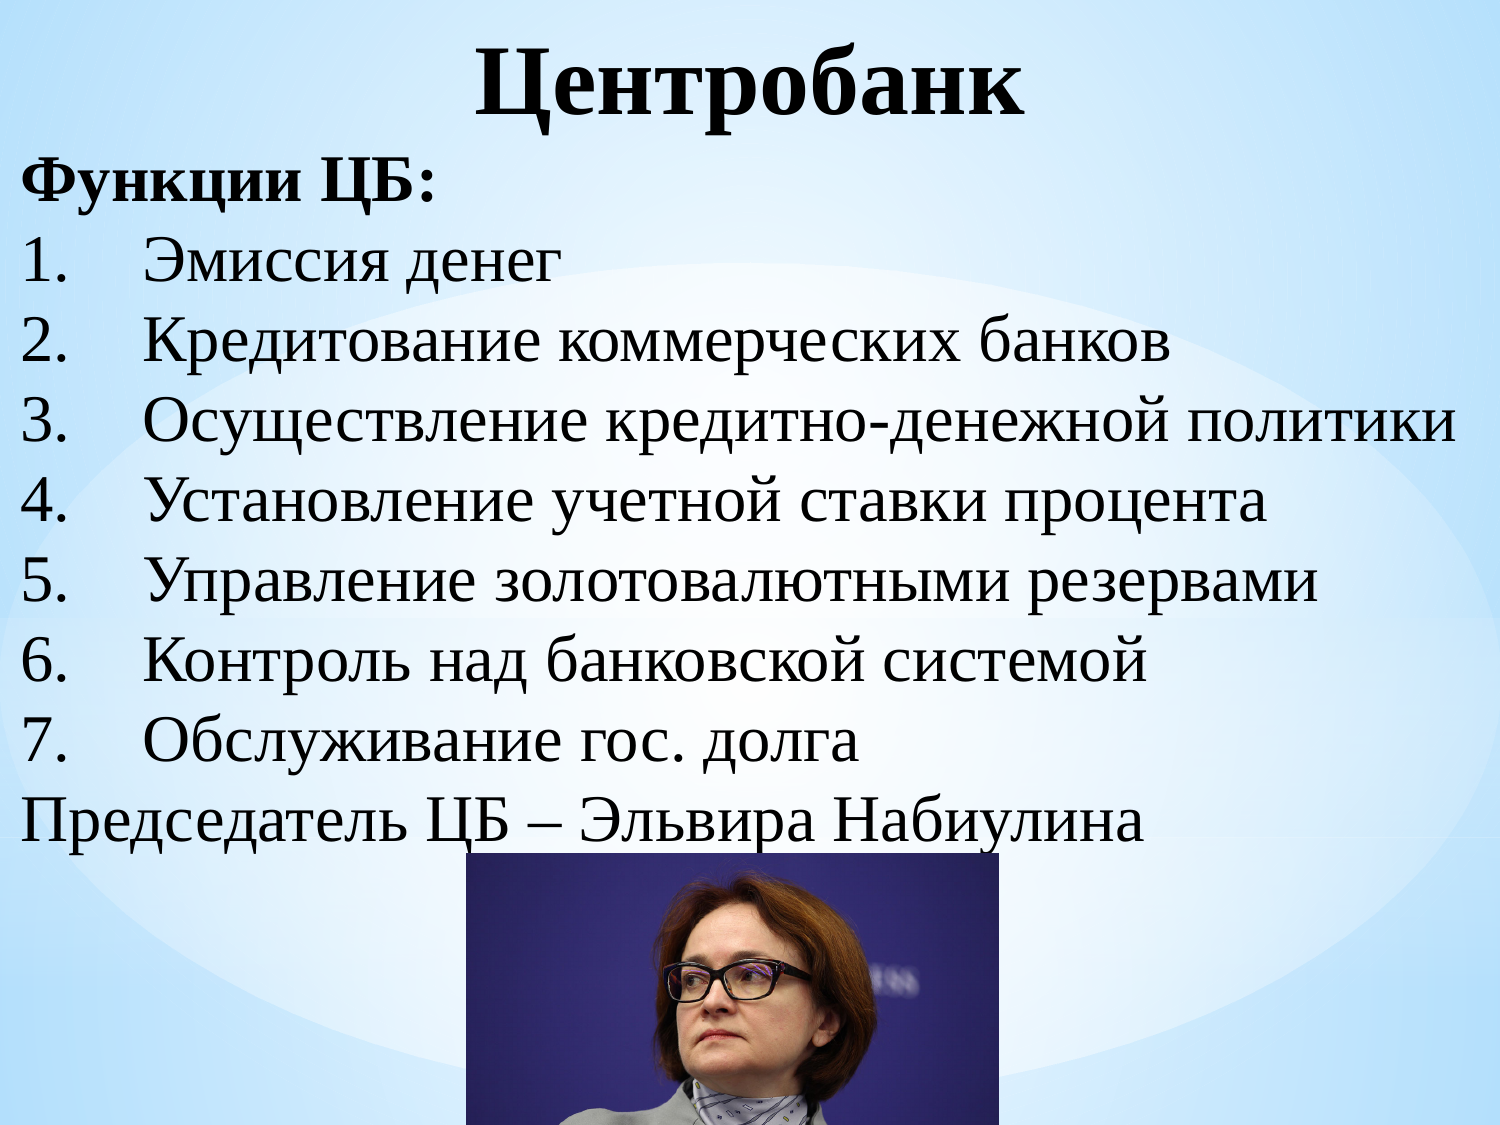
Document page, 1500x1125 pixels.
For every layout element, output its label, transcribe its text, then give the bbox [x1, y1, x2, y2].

text_box Центробанк Функции ЦБ: Эмиссия денег Кредитование коммерческих банков Осуществление кредитно-денежной политики Установление учетной ставки процента Управление золотовалютными резервами Контроль над банковской системой Обслуживание гос. долга Председатель ЦБ – Эльвира Набиулина [5, 7, 1495, 862]
picture [466, 852, 999, 1125]
